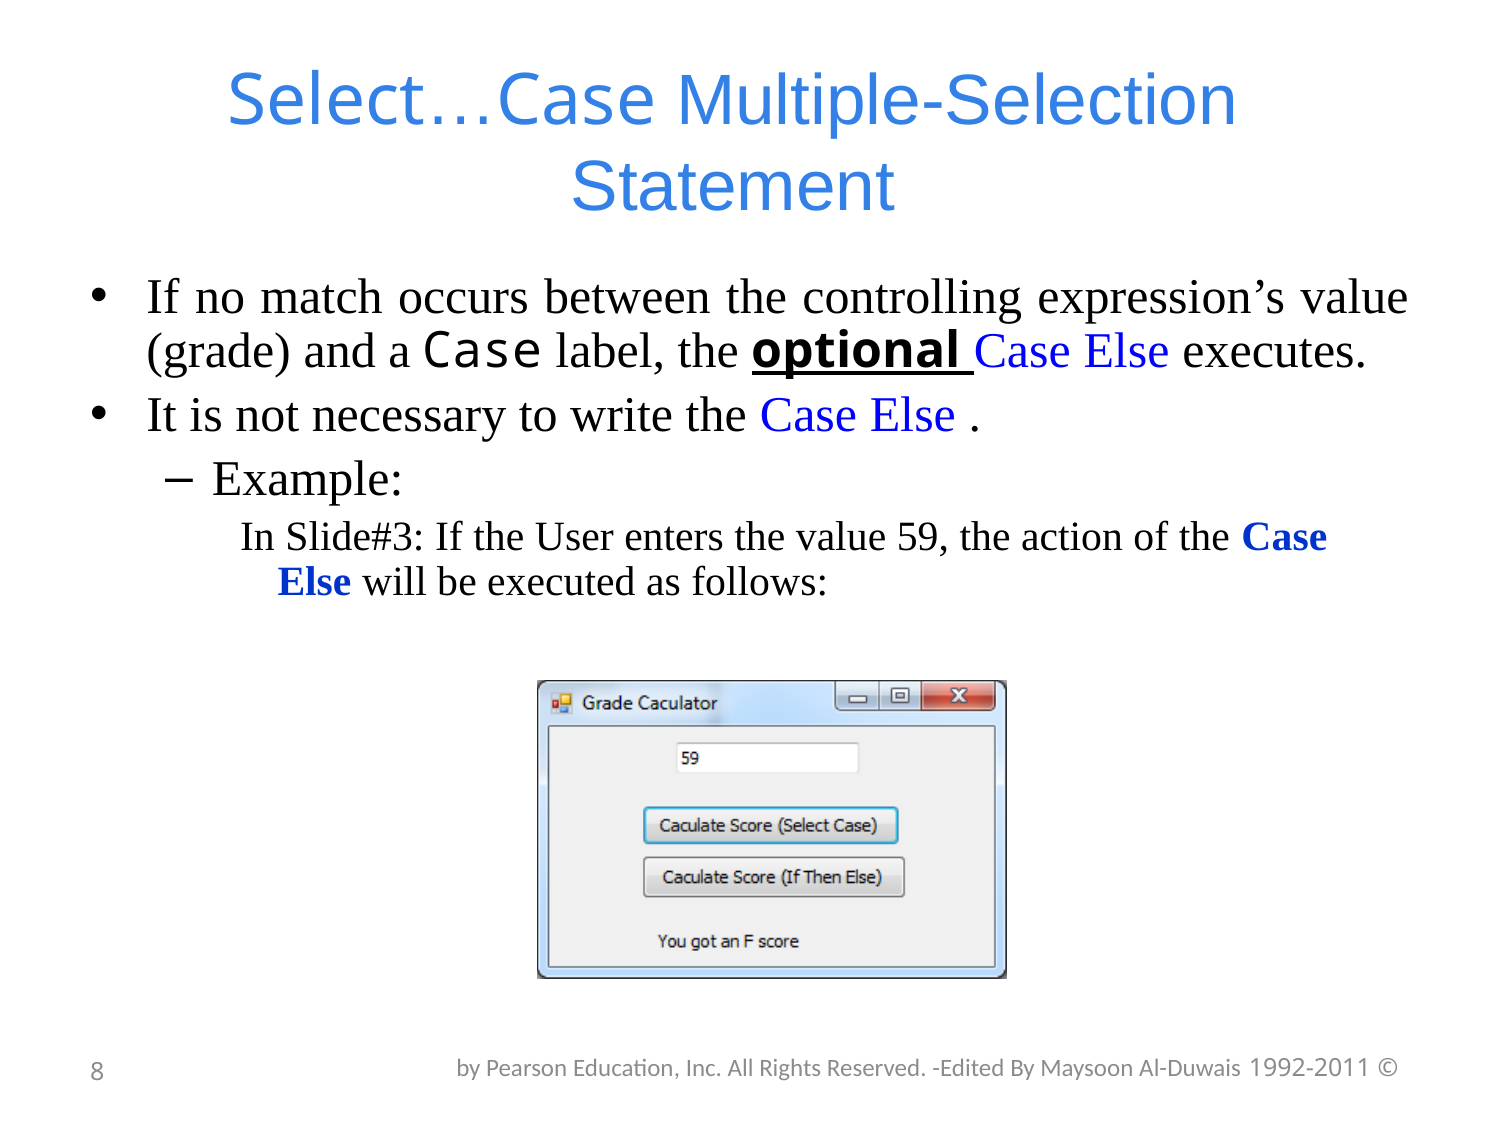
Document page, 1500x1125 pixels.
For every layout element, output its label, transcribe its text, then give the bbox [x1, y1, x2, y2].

picture [537, 680, 1007, 980]
footer © 1992-2011 by Pearson Education, Inc. All Rights Reserved. -Edited By Maysoon Al-Duwais [431, 1046, 1424, 1087]
list If no match occurs between the controlling expression’s value (grade) and a Case label, the optional Case Else executes. It is not necessary to write the Case Else . Example: In Slide#3: If the User enters the value 59, the action of the Case Else will be executed as follows: [75, 262, 1425, 1005]
title Select…Case Multiple-Selection Statement [41, 45, 1425, 233]
slide_number 8 [75, 1042, 425, 1103]
